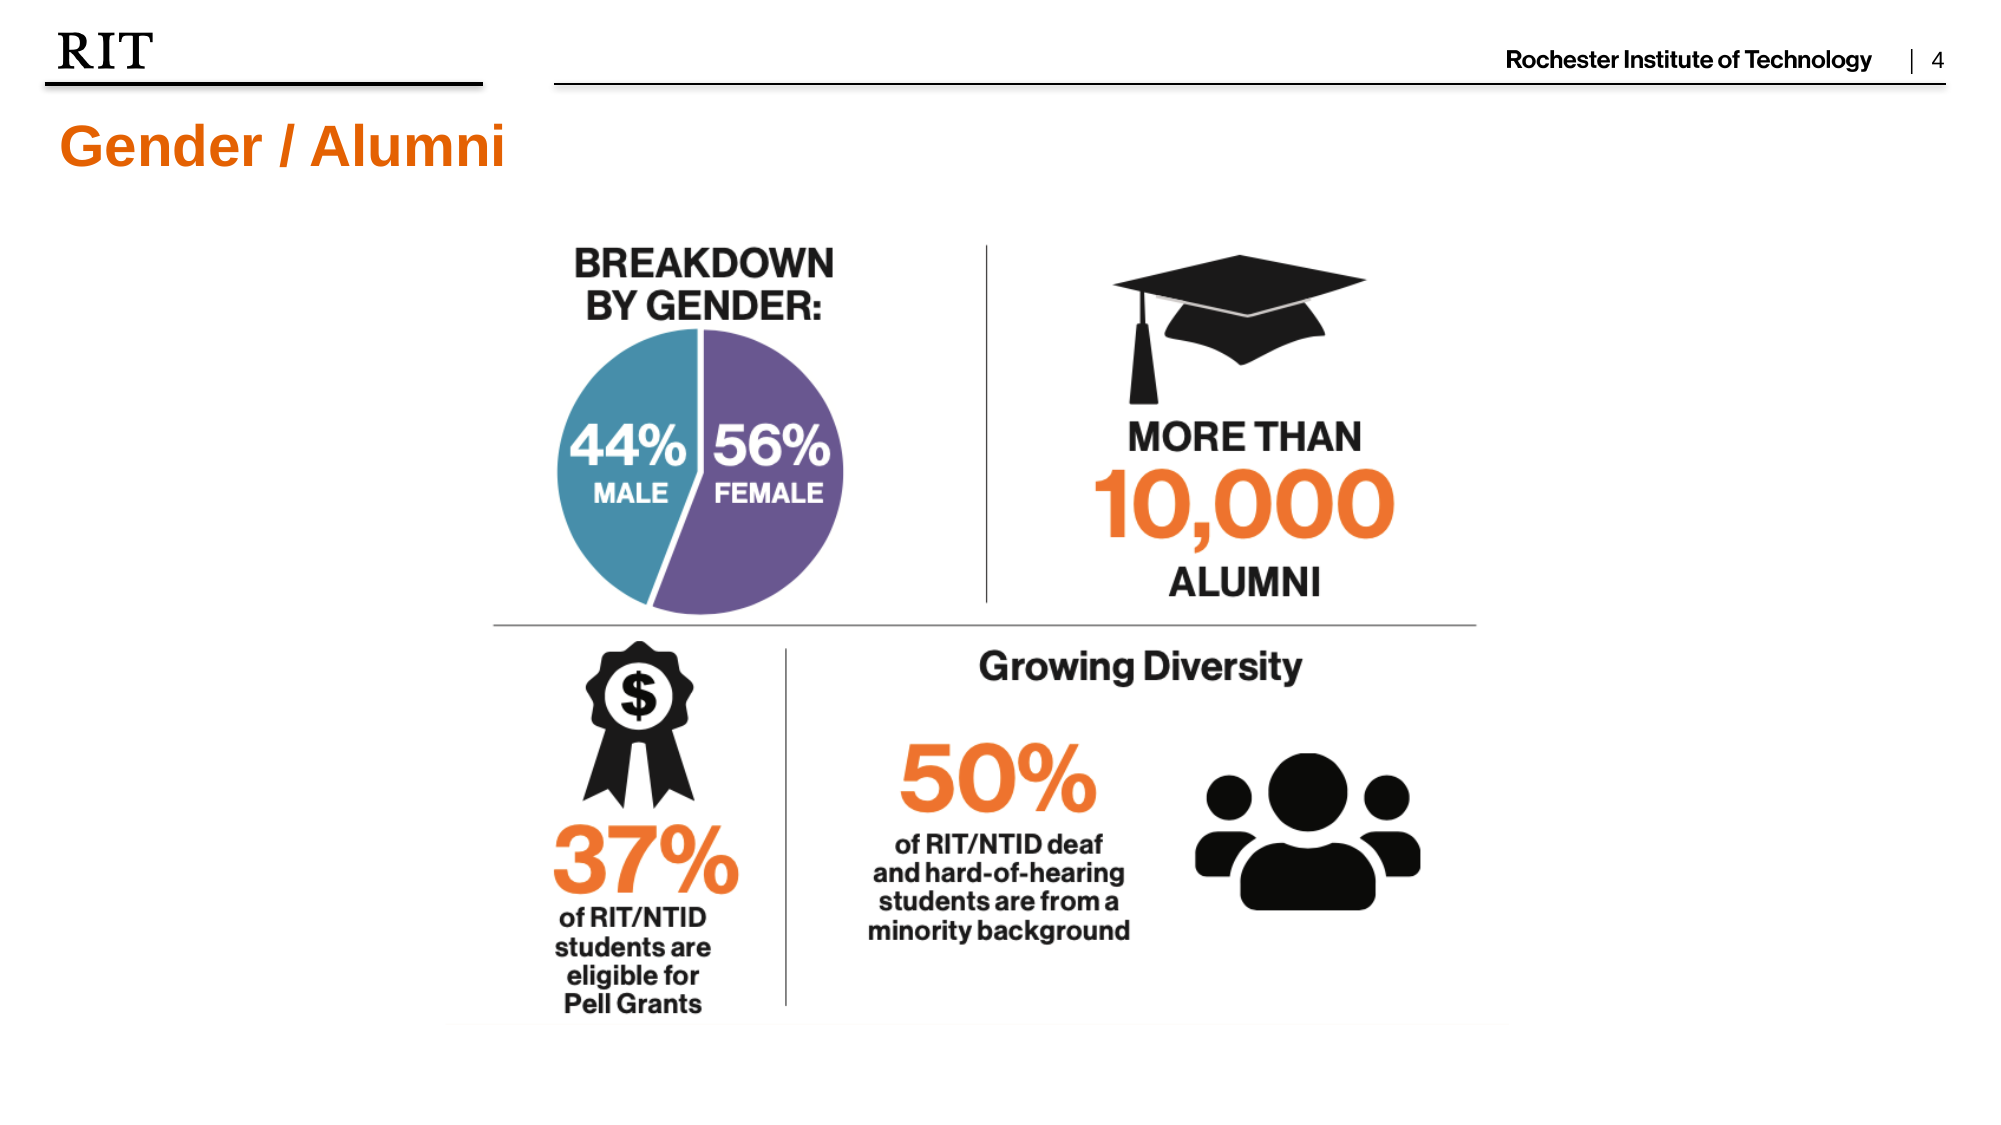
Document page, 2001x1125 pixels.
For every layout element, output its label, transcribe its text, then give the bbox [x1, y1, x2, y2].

picture [390, 229, 1509, 1025]
list Gender / Alumni [44, 100, 1855, 215]
picture [1507, 50, 1872, 72]
picture [53, 24, 156, 77]
